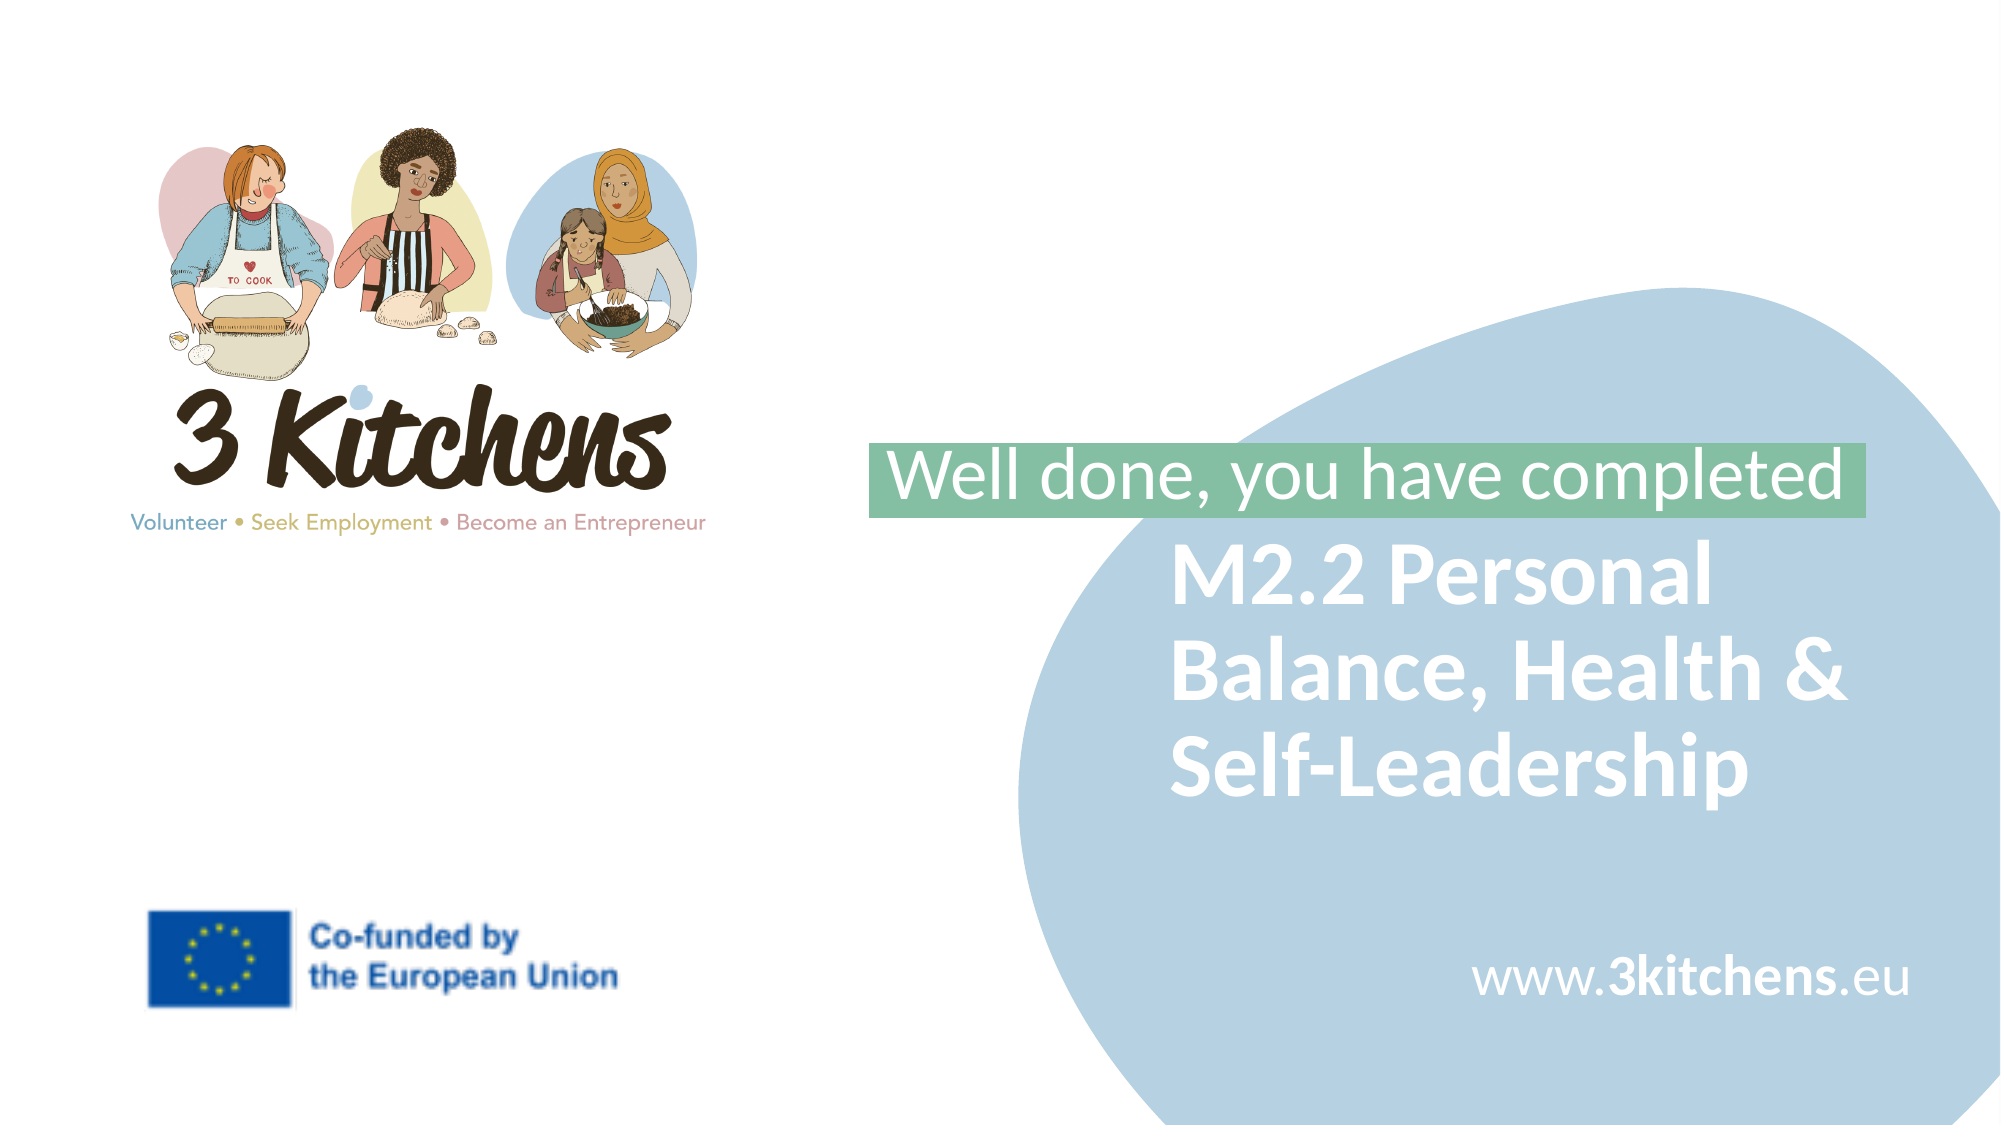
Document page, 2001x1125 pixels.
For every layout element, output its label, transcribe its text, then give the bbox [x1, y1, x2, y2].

picture [94, 75, 769, 563]
picture [143, 906, 655, 1015]
list Well done, you have completed. [854, 332, 1945, 619]
text_box M2.2 Personal Balance, Health & Self-Leadership [1154, 519, 2000, 635]
text_box www.3kitchens.eu [1456, 937, 2000, 1058]
